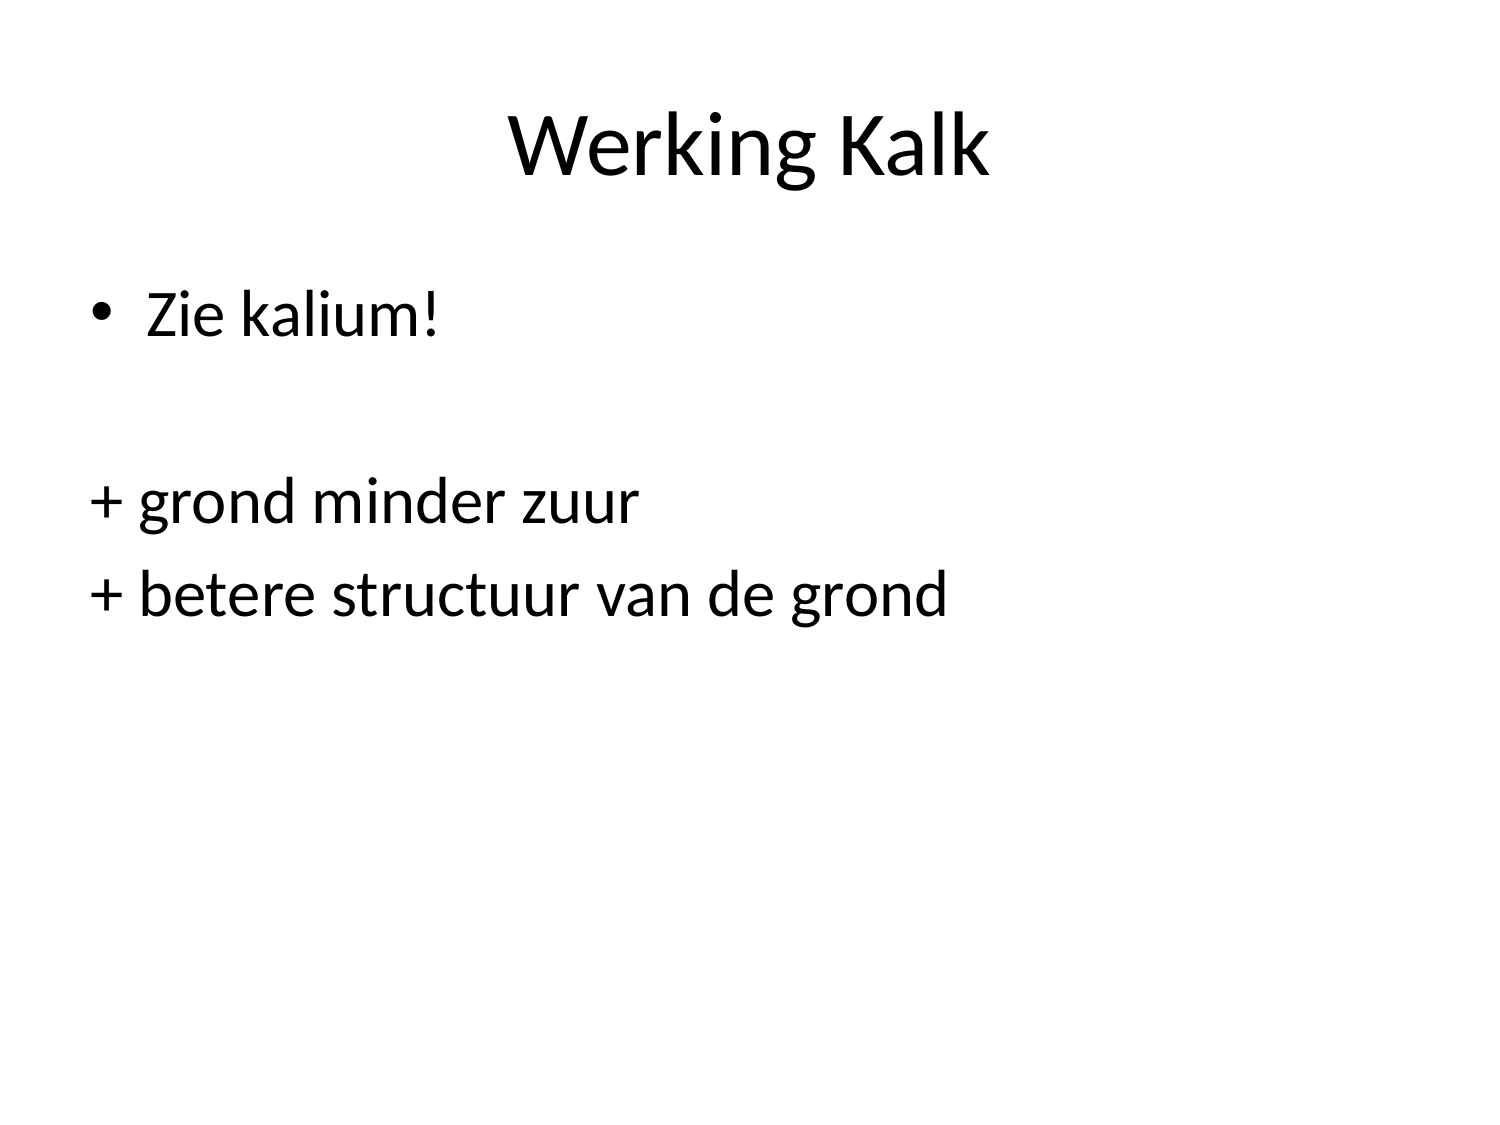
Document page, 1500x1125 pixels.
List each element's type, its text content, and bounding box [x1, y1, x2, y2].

list Zie kalium! + grond minder zuur + betere structuur van de grond [75, 262, 1425, 1005]
title Werking Kalk [75, 45, 1425, 233]
